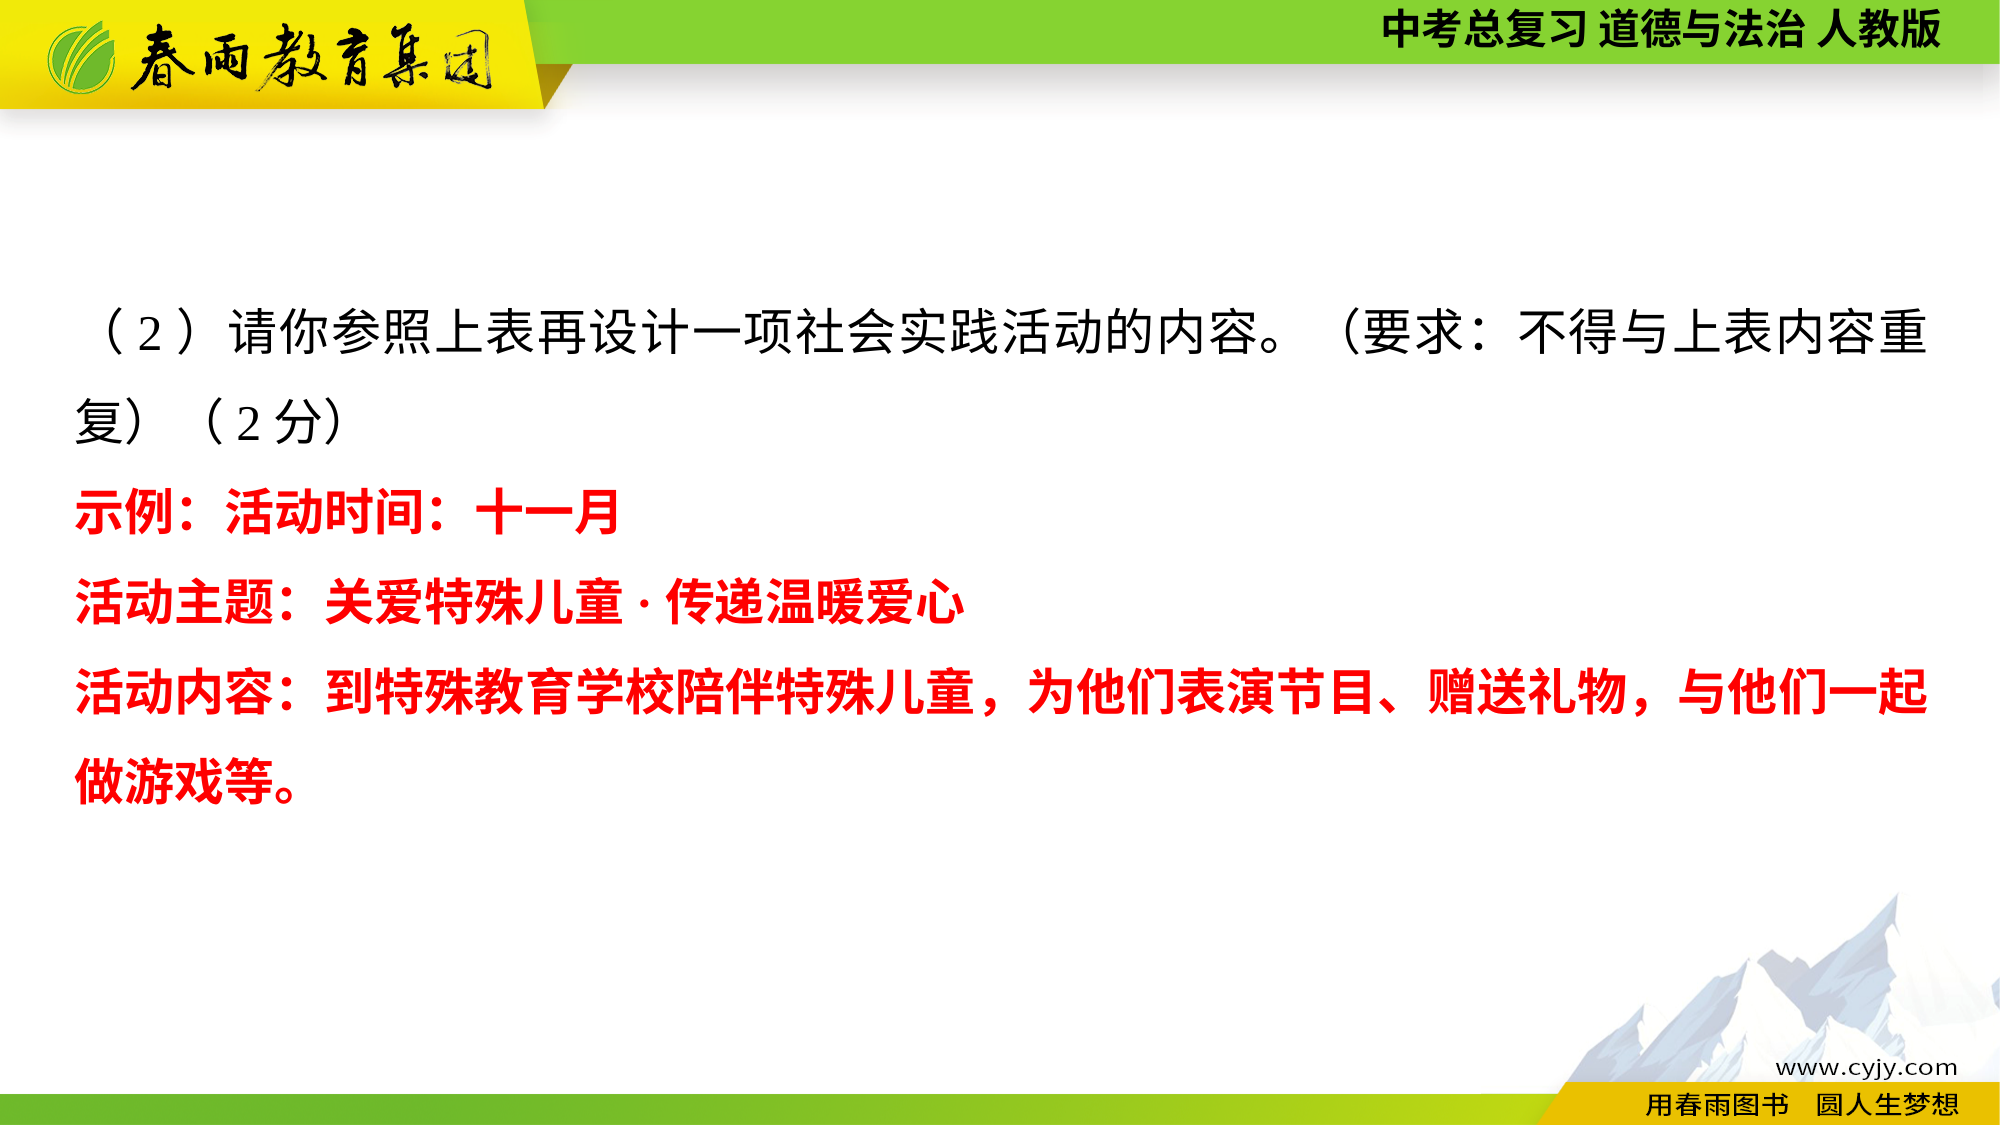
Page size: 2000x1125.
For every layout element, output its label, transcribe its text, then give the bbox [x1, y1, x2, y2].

text_box 示例：活动时间：十一月 活动主题：关爱特殊儿童·传递温暖爱心 活动内容：到特殊教育学校陪伴特殊儿童，为他们表演节目、赠送礼物，与他们一起做游戏等。 [59, 443, 1944, 819]
picture [0, 0, 2000, 1125]
list （2）请你参照上表再设计一项社会实践活动的内容。（要求：不得与上表内容重复）（2分） [59, 263, 1944, 443]
